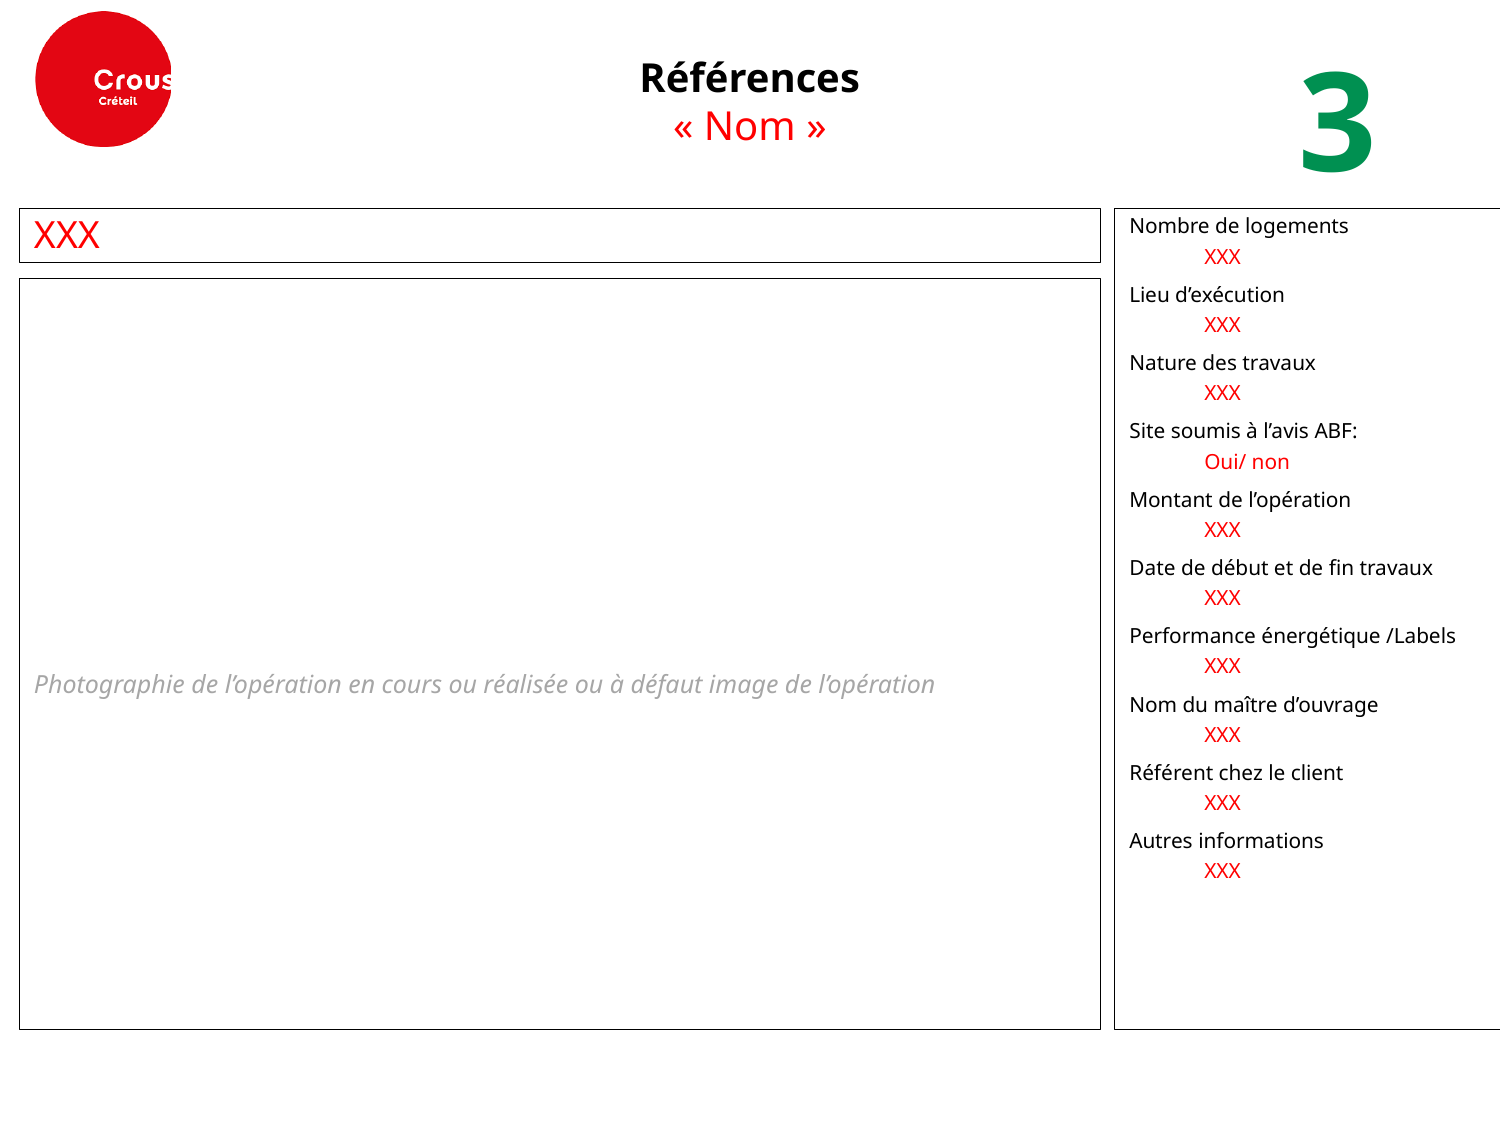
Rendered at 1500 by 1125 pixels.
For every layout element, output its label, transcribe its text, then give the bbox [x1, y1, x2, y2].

text_box Références « Nom » [74, 45, 1425, 157]
list 3 [1250, 157, 1425, 208]
list Photographie de l’opération en cours ou réalisée ou à défaut image de l’opération [18, 278, 1101, 1029]
text_box Nombre de logements XXX Lieu d’exécution XXX Nature des travaux XXX Site soumis à l’avis ABF: Oui/ non Montant de l’opération XXX Date de début et de fin travaux XXX Performance énergétique /Labels XXX Nom du maître d’ouvrage XXX Référent chez le client XXX Autres informations XXX [1114, 208, 1500, 1029]
list XXX [18, 208, 1101, 263]
